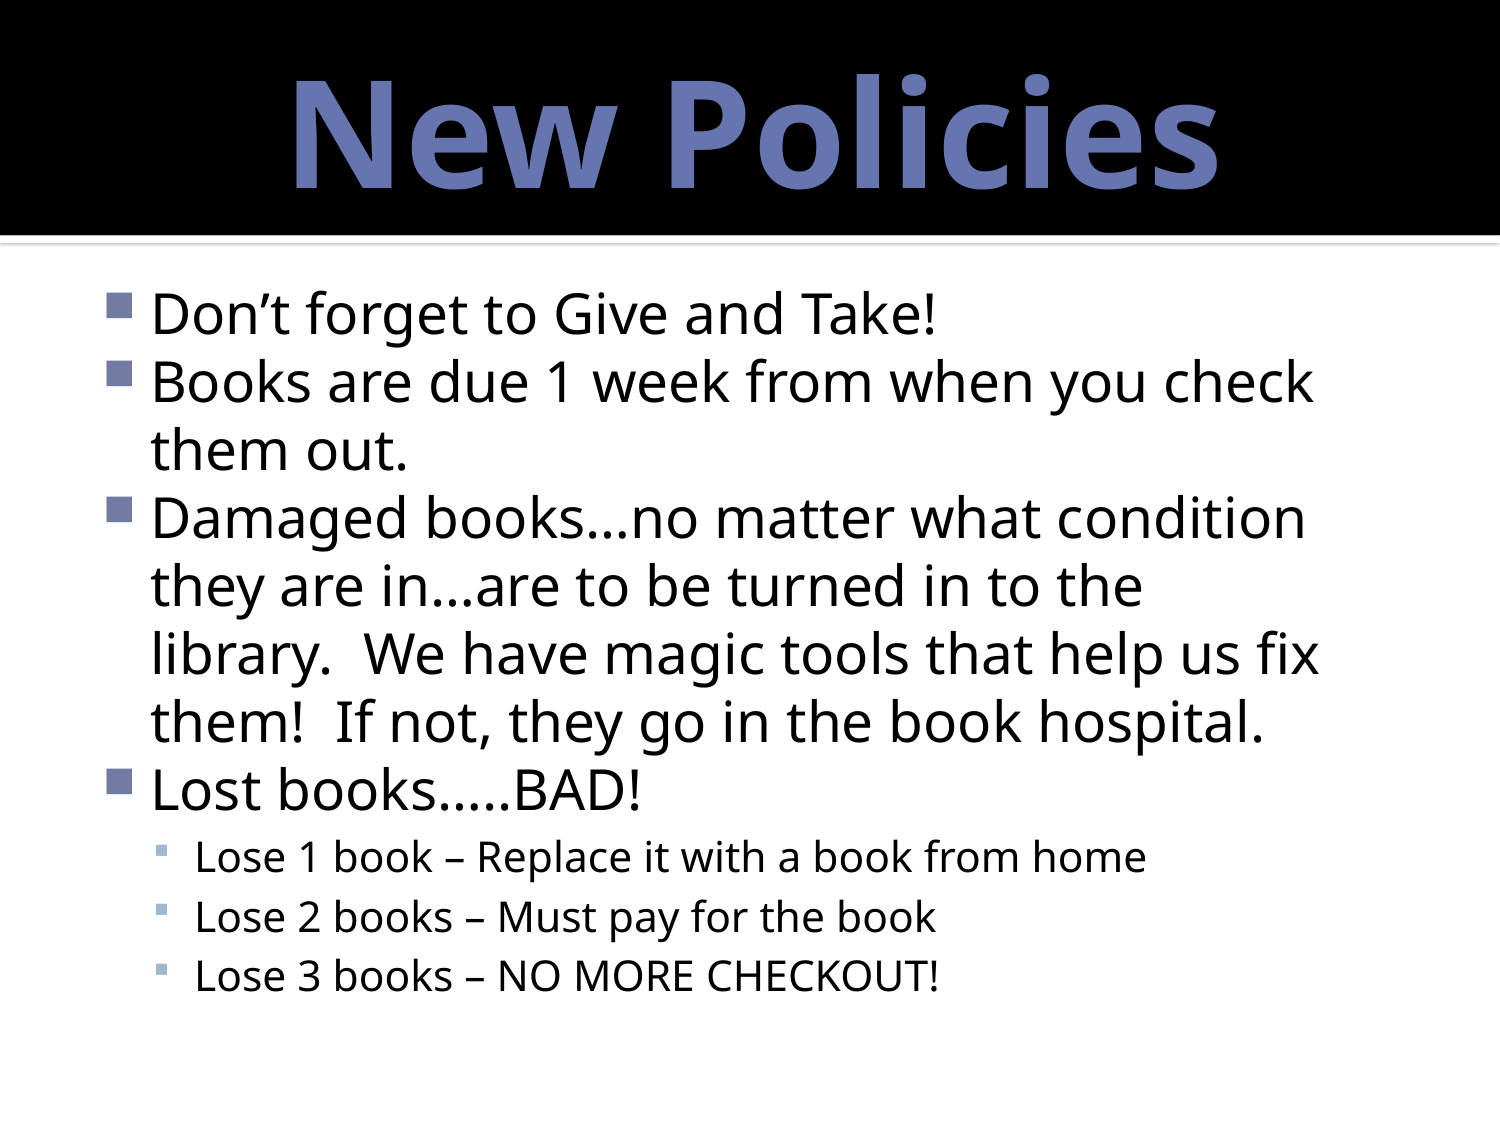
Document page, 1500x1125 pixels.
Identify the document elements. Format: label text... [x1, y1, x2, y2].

list Don’t forget to Give and Take! Books are due 1 week from when you check them out. Damaged books…no matter what condition they are in…are to be turned in to the library. We have magic tools that help us fix them! If not, they go in the book hospital. Lost books…..BAD! Lose 1 book – Replace it with a book from home Lose 2 books – Must pay for the book Lose 3 books – NO MORE CHECKOUT! [75, 262, 1338, 1062]
title New Policies [75, 25, 1425, 231]
